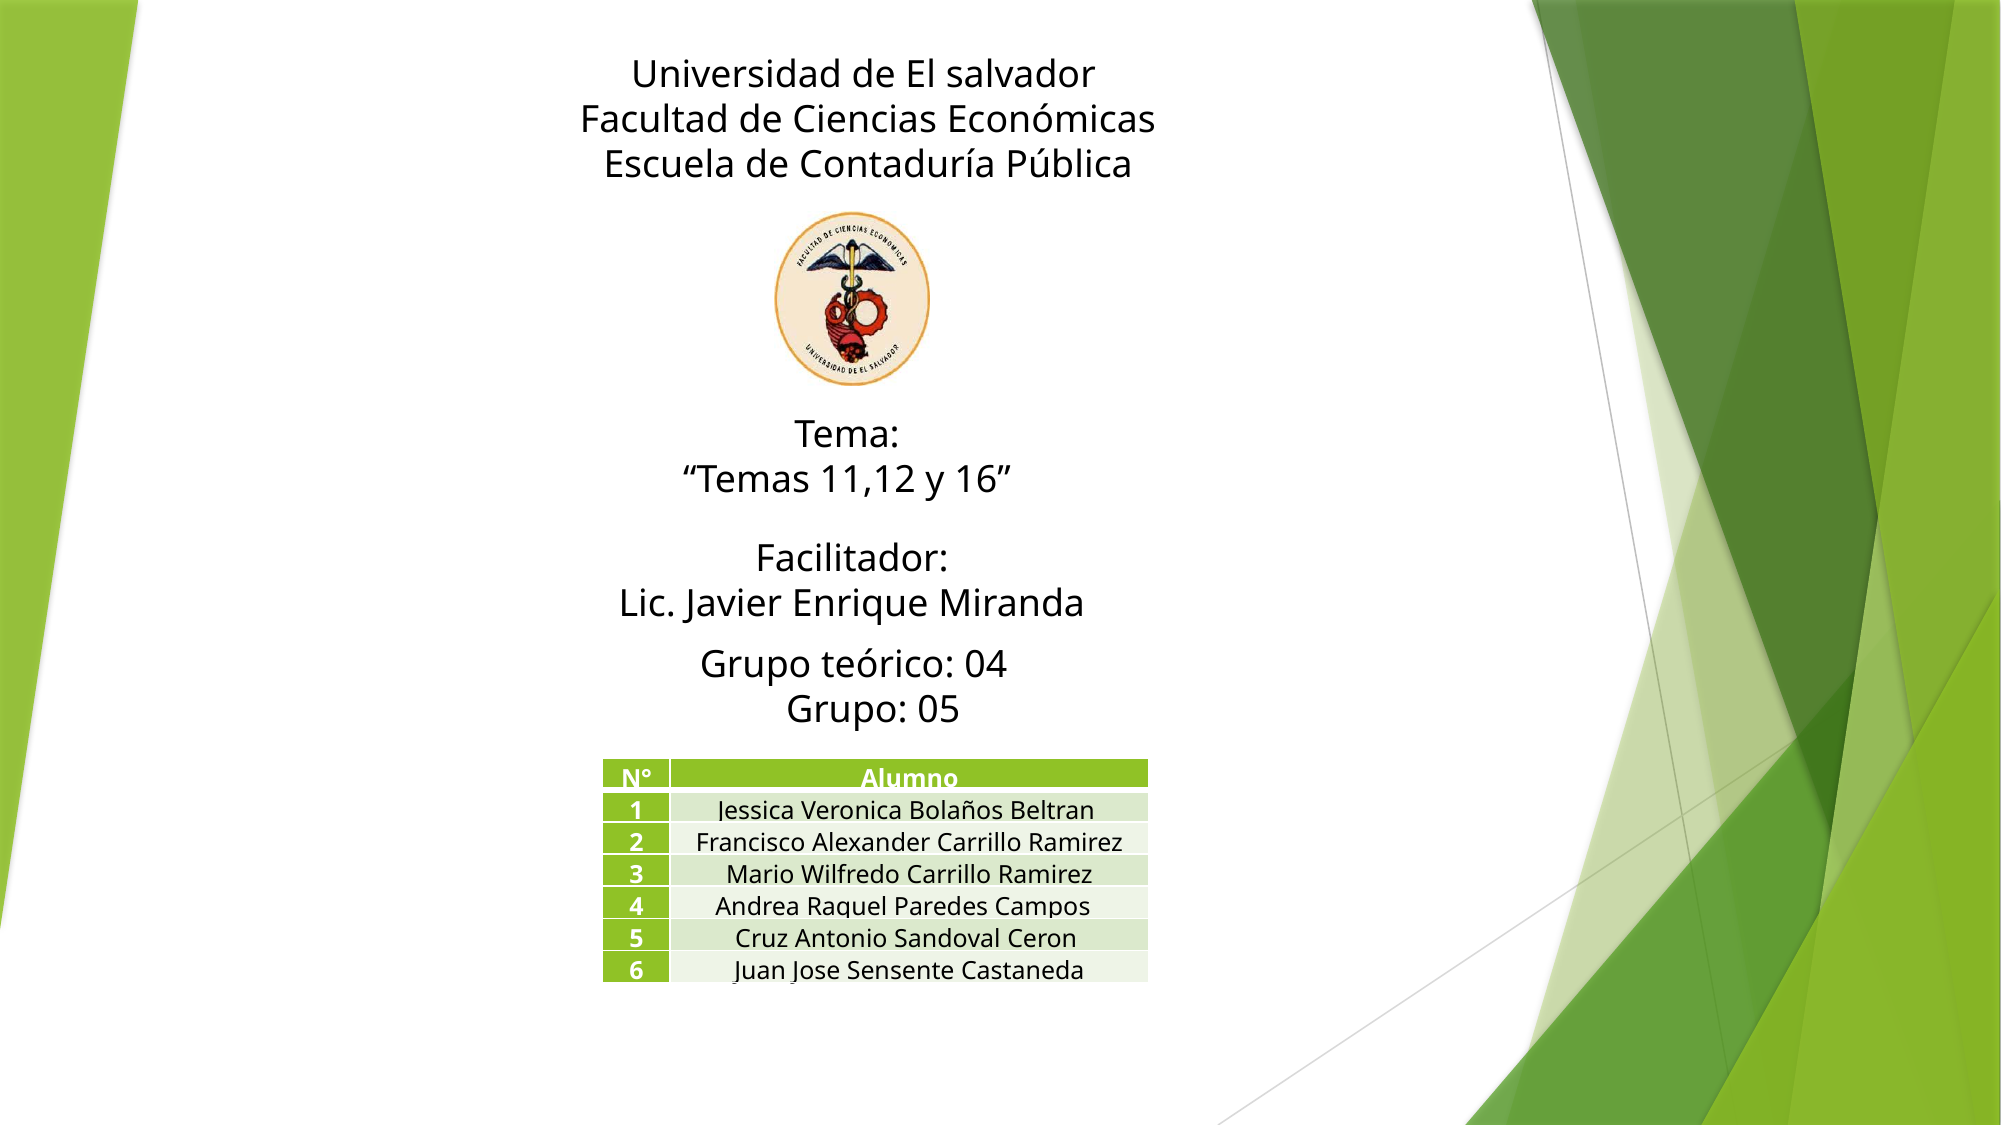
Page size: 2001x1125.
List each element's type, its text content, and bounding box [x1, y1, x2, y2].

table_cell Juan Jose Sensente Castaneda [671, 951, 1148, 982]
text_box Universidad de El salvador Facultad de Ciencias Económicas Escuela de Contaduría Pública [553, 42, 1184, 192]
table_header Alumno [671, 759, 1148, 787]
text_box Facilitador: Lic. Javier Enrique Miranda [464, 526, 1240, 632]
table_cell Cruz Antonio Sandoval Ceron [671, 919, 1148, 950]
picture [774, 210, 930, 387]
table_cell Francisco Alexander Carrillo Ramirez [671, 823, 1148, 853]
table_cell 2 [603, 823, 669, 853]
table_cell 5 [603, 919, 669, 950]
text_box Tema: “Temas 11,12 y 16” [404, 403, 1300, 508]
table_cell Andrea Raquel Paredes Campos [671, 887, 1148, 918]
table_cell 6 [603, 951, 669, 982]
table_header N° [603, 759, 669, 787]
table_cell 3 [603, 855, 669, 885]
table_cell Jessica Veronica Bolaños Beltran [671, 793, 1148, 821]
text_box Grupo teórico: 04 Grupo: 05 [480, 632, 1256, 783]
table_cell Mario Wilfredo Carrillo Ramirez [671, 855, 1148, 885]
table_cell 4 [603, 887, 669, 918]
table_cell 1 [603, 793, 669, 821]
